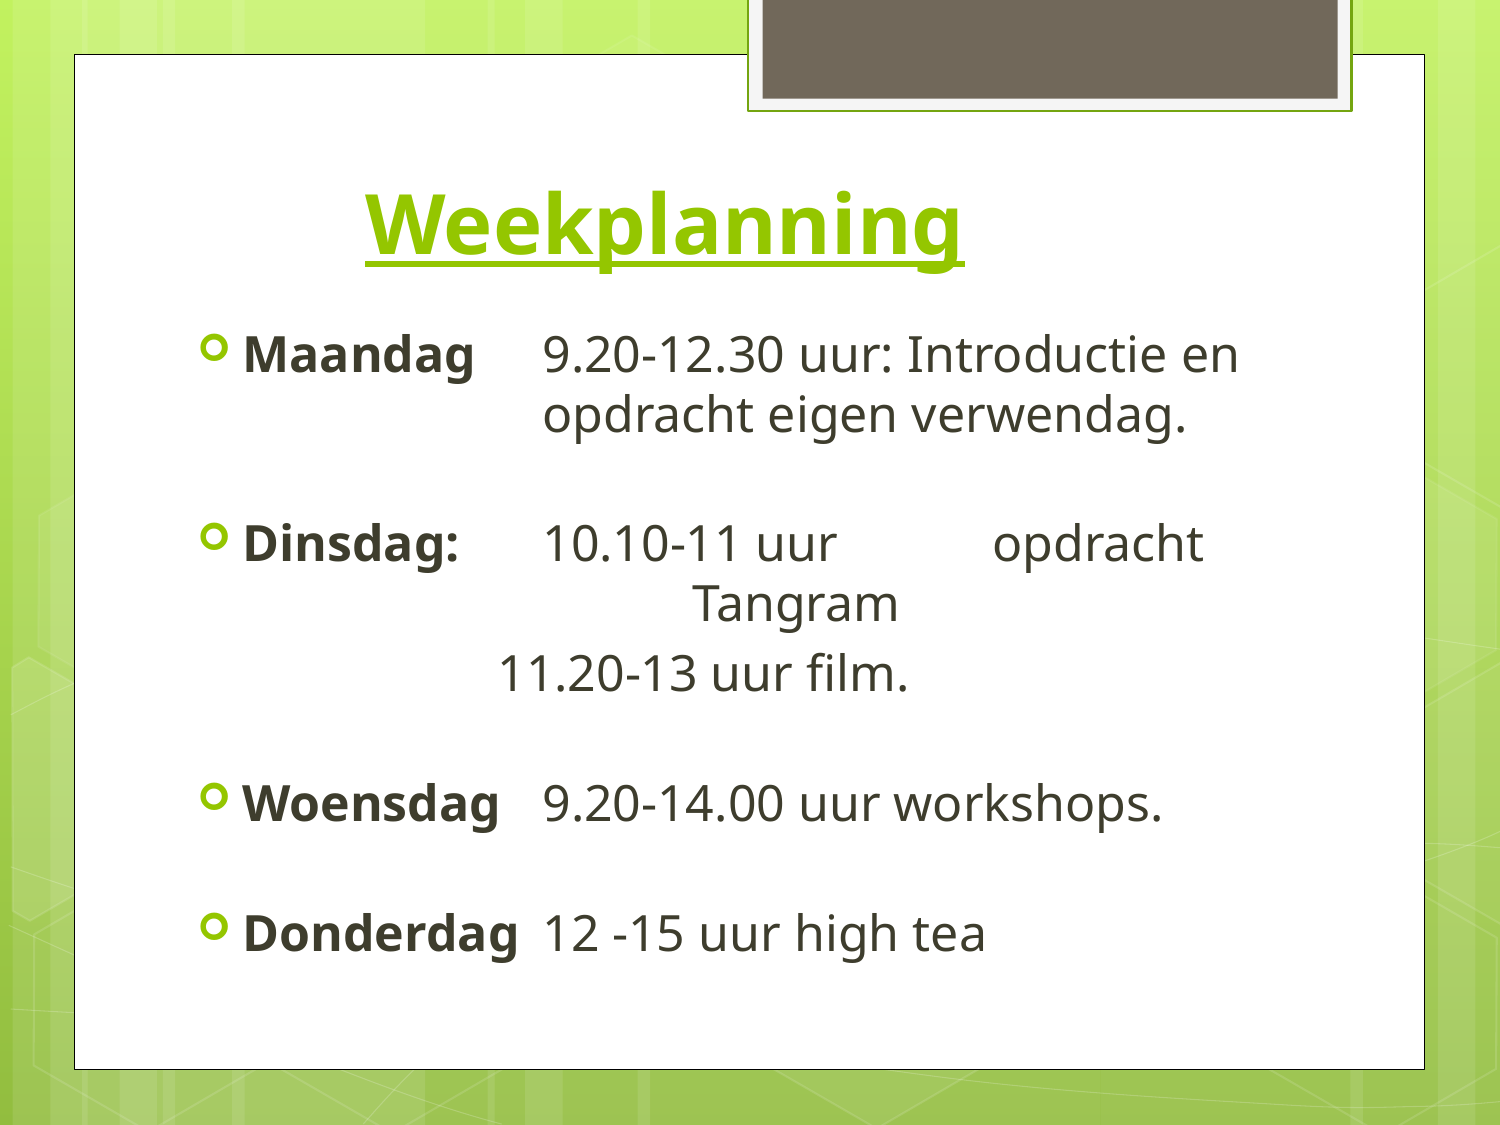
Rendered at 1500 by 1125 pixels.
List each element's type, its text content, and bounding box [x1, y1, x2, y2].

list Maandag 9.20-12.30 uur: Introductie en opdracht eigen verwendag. Dinsdag: 10.10-11 uur opdracht Tangram 11.20-13 uur film. Woensdag 9.20-14.00 uur workshops. Donderdag 12 -15 uur high tea [171, 314, 1353, 1059]
title Weekplanning [350, 101, 1500, 279]
